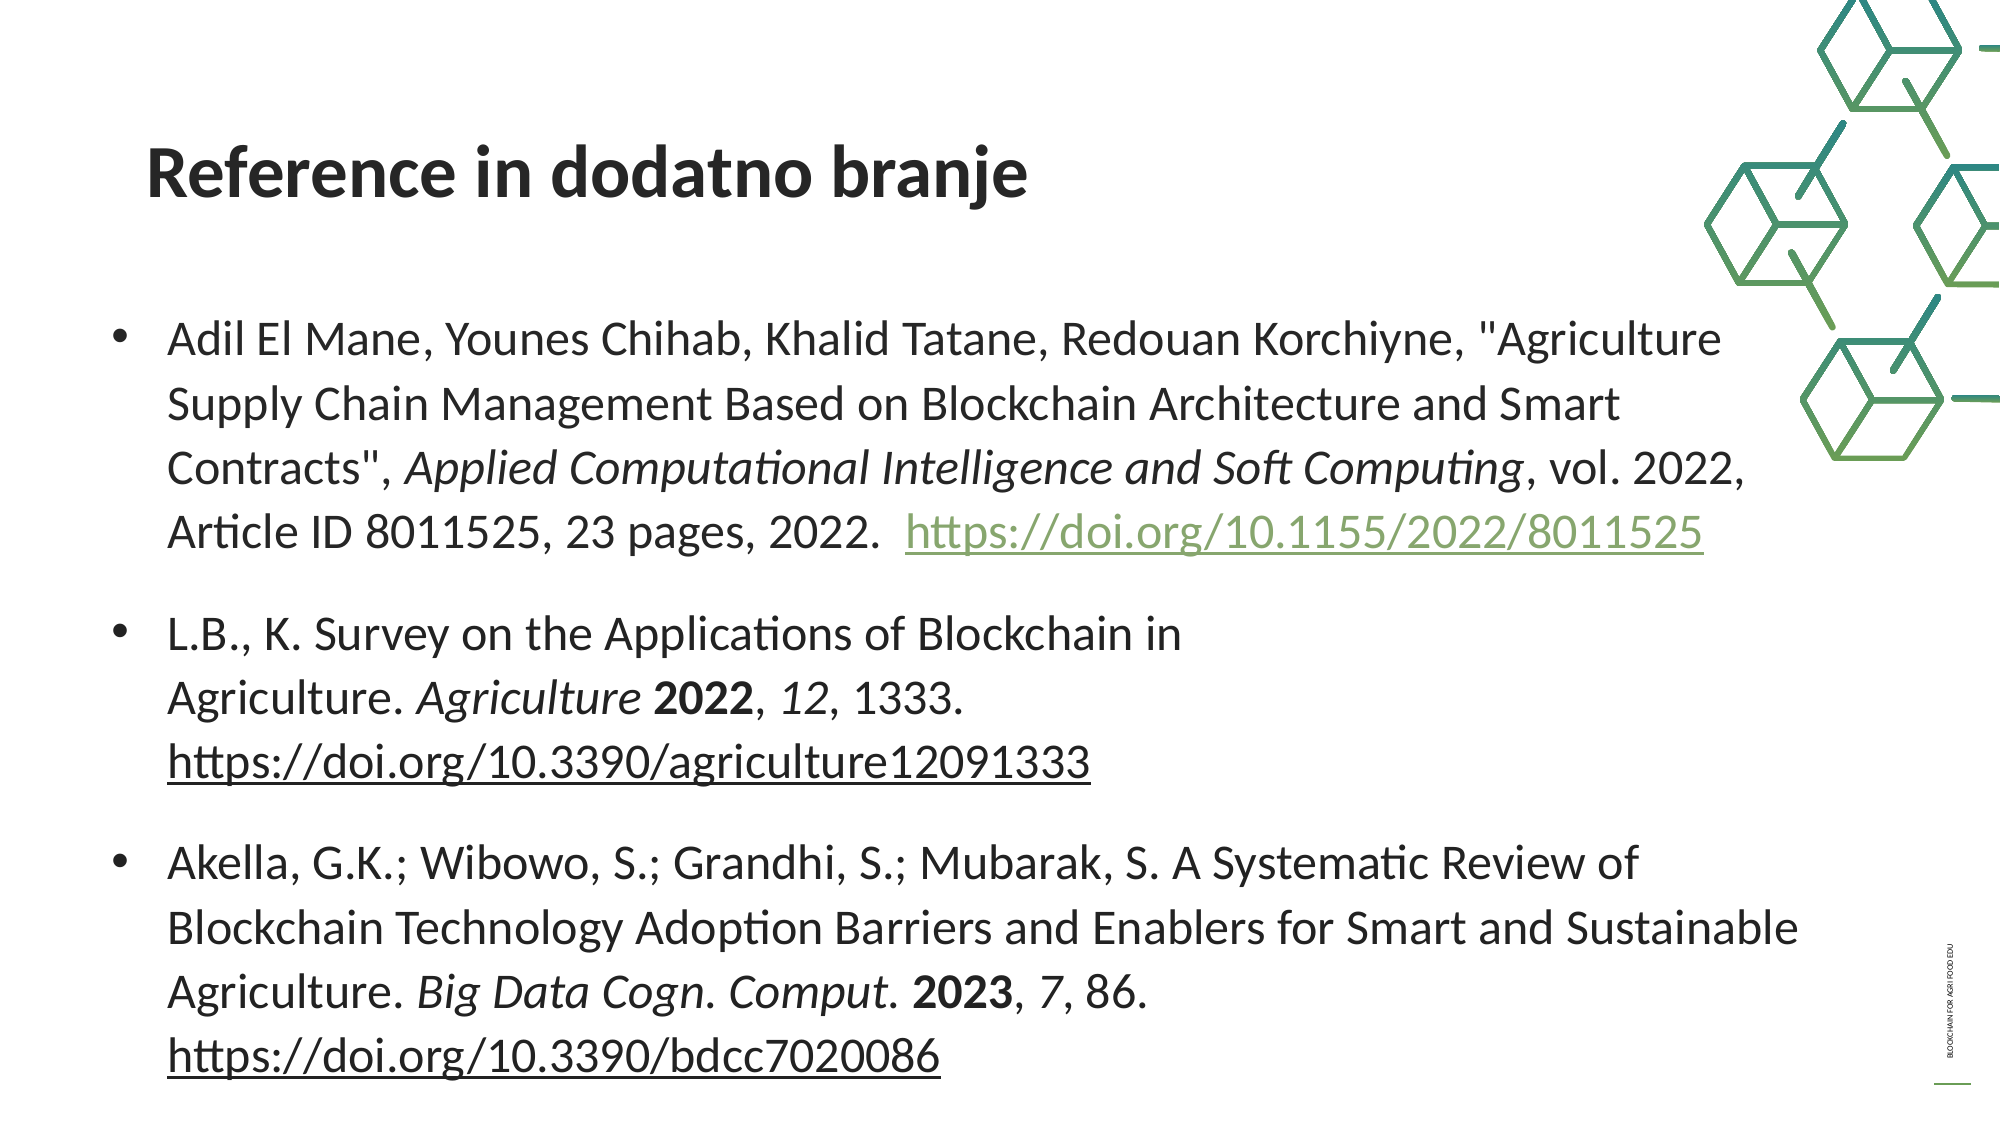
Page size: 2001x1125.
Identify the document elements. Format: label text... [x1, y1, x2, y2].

list Adil El Mane, Younes Chihab, Khalid Tatane, Redouan Korchiyne, "Agriculture Supply Chain Management Based on Blockchain Architecture and Smart Contracts", Applied Computational Intelligence and Soft Computing, vol. 2022, Article ID 8011525, 23 pages, 2022. https://doi.org/10.1155/2022/8011525 L.B., K. Survey on the Applications of Blockchain in Agriculture. Agriculture 2022, 12, 1333. https://doi.org/10.3390/agriculture12091333 Akella, G.K.; Wibowo, S.; Grandhi, S.; Mubarak, S. A Systematic Review of Blockchain Technology Adoption Barriers and Enablers for Smart and Sustainable Agriculture. Big Data Cogn. Comput. 2023, 7, 86. https://doi.org/10.3390/bdcc7020086 [96, 294, 1835, 1064]
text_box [1703, 0, 2000, 462]
list Reference in dodatno branje [130, 124, 1698, 337]
